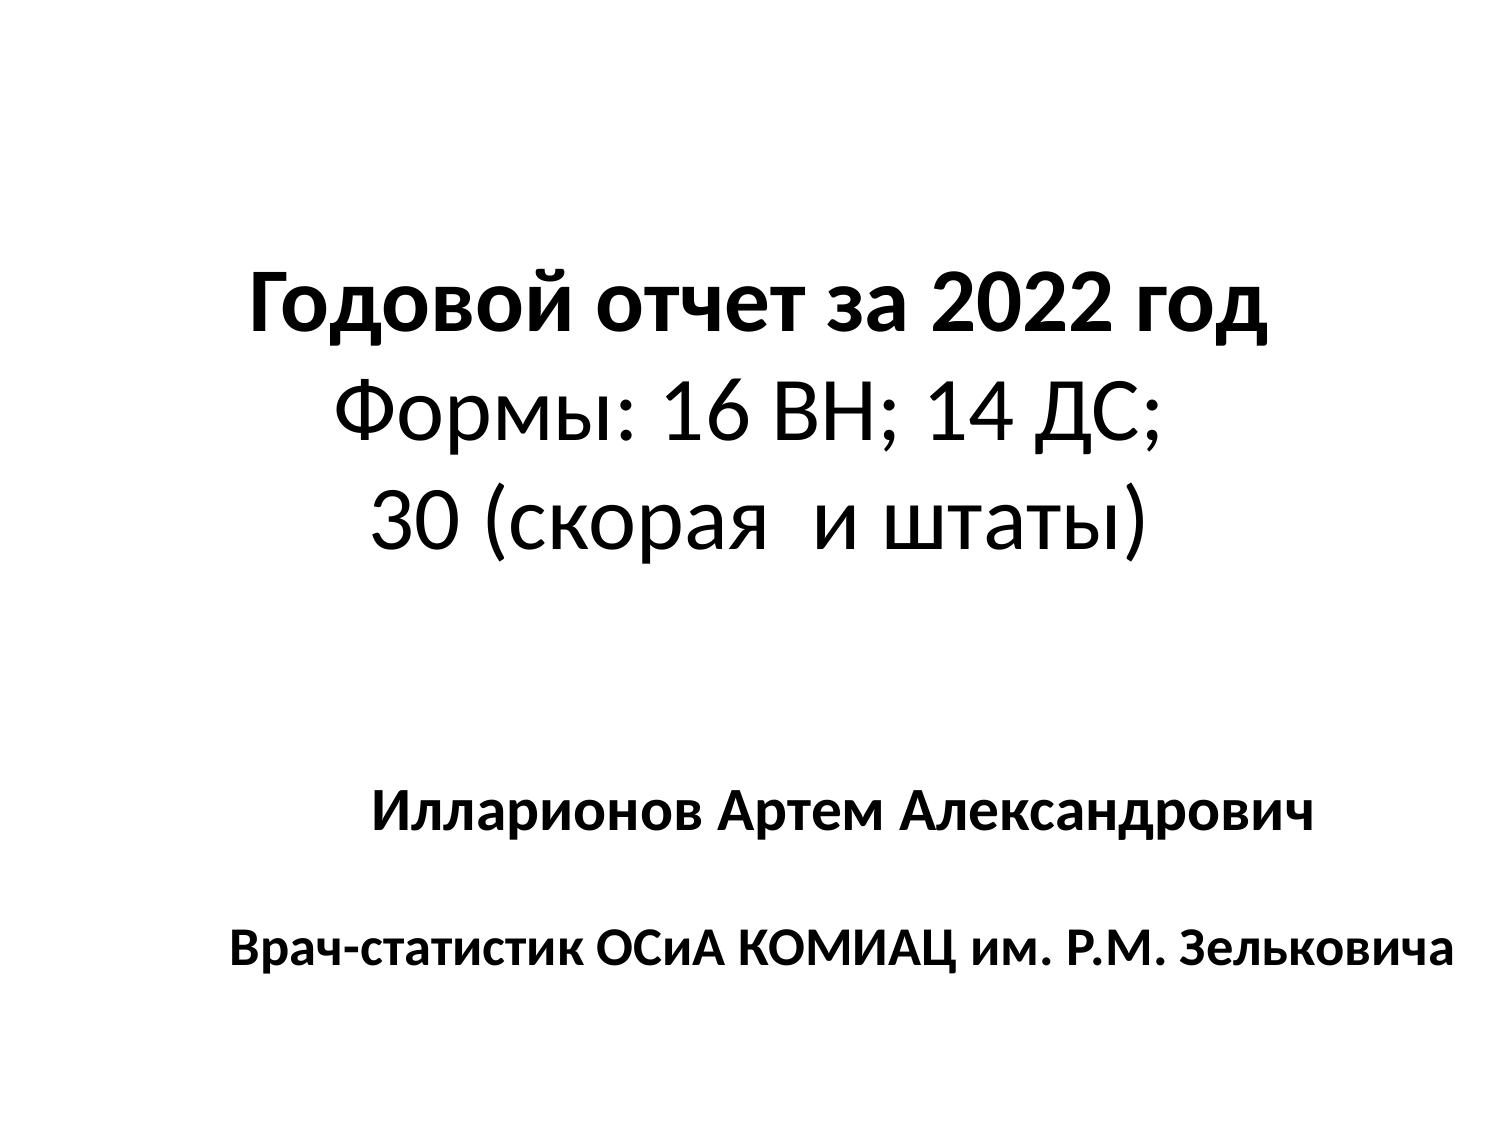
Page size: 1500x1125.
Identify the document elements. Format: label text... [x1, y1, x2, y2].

title Годовой отчет за 2022 год Формы: 16 ВН; 14 ДС; 30 (скорая и штаты) [53, 231, 1466, 577]
subtitle Илларионов Артем Александрович Врач-статистик ОСиА КОМИАЦ им. Р.М. Зельковича [187, 675, 1500, 988]
